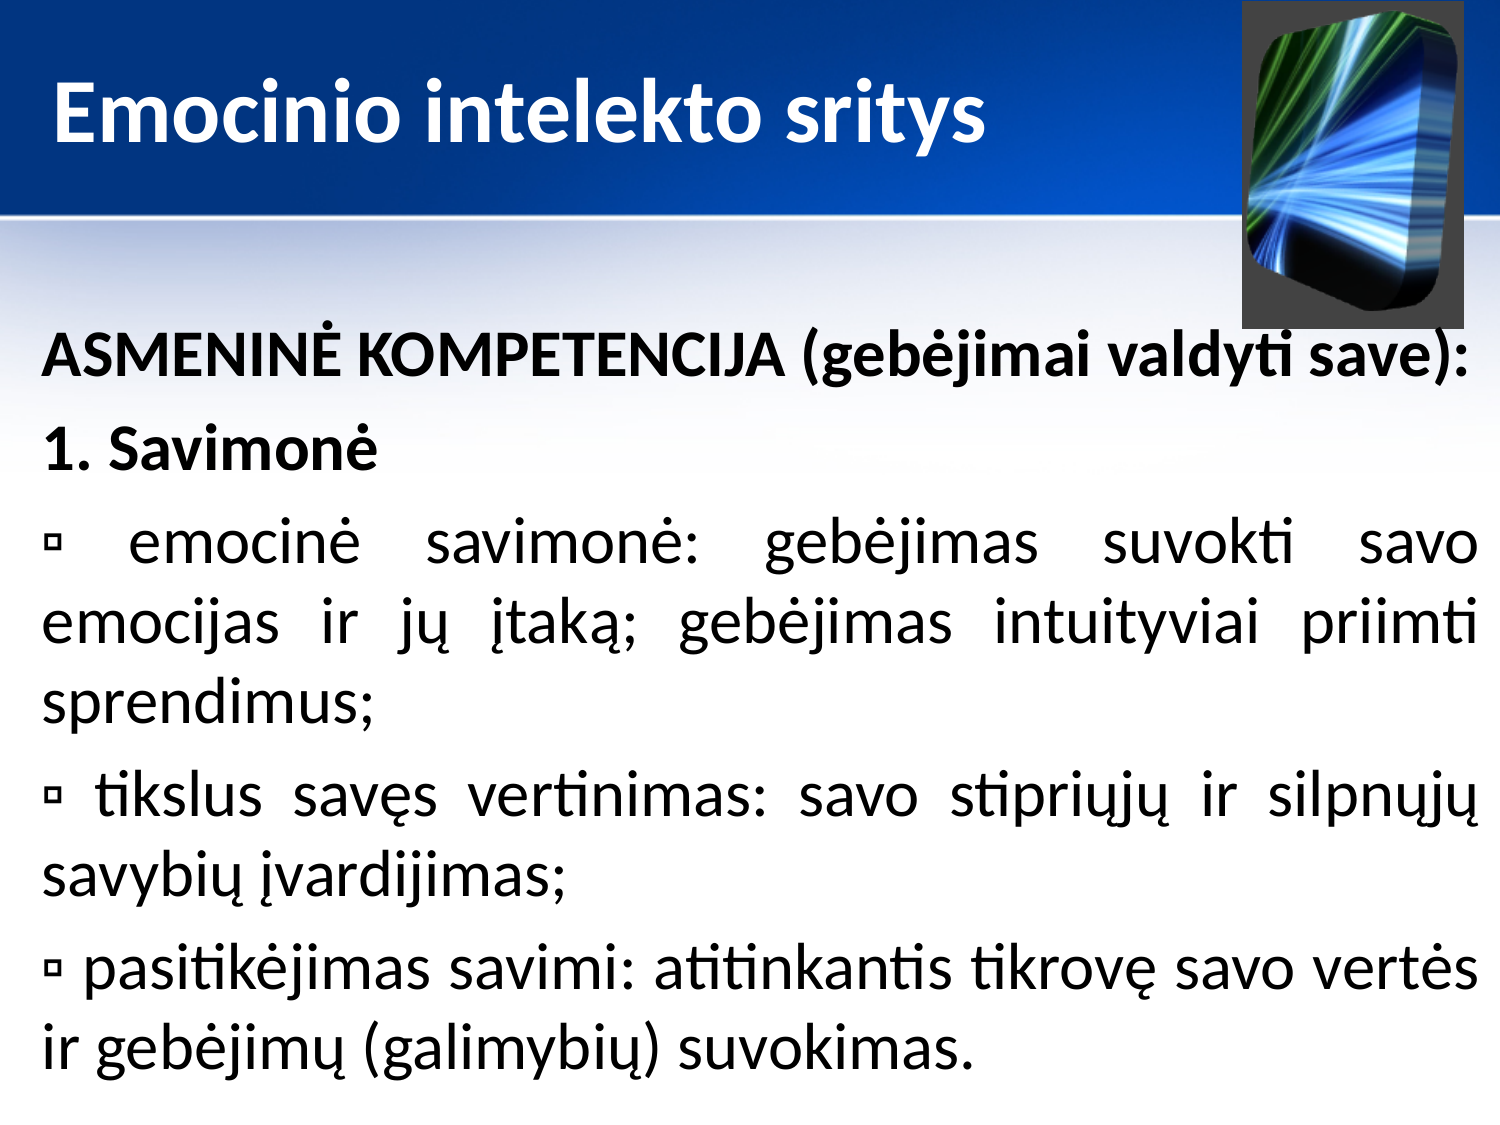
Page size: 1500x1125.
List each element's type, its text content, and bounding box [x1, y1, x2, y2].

title Emocinio intelekto sritys [37, 12, 1225, 200]
list ASMENINĖ KOMPETENCIJA (gebėjimai valdyti save): 1. Savimonė ▫ emocinė savimonė: gebėjimas suvokti savo emocijas ir jų įtaką; gebėjimas intuityviai priimti sprendimus; ▫ tikslus savęs vertinimas: savo stipriųjų ir silpnųjų savybių įvardijimas; ▫ pasitikėjimas savimi: atitinkantis tikrovę savo vertės ir gebėjimų (galimybių) suvokimas. [26, 302, 1497, 1103]
picture [0, 0, 1500, 1125]
